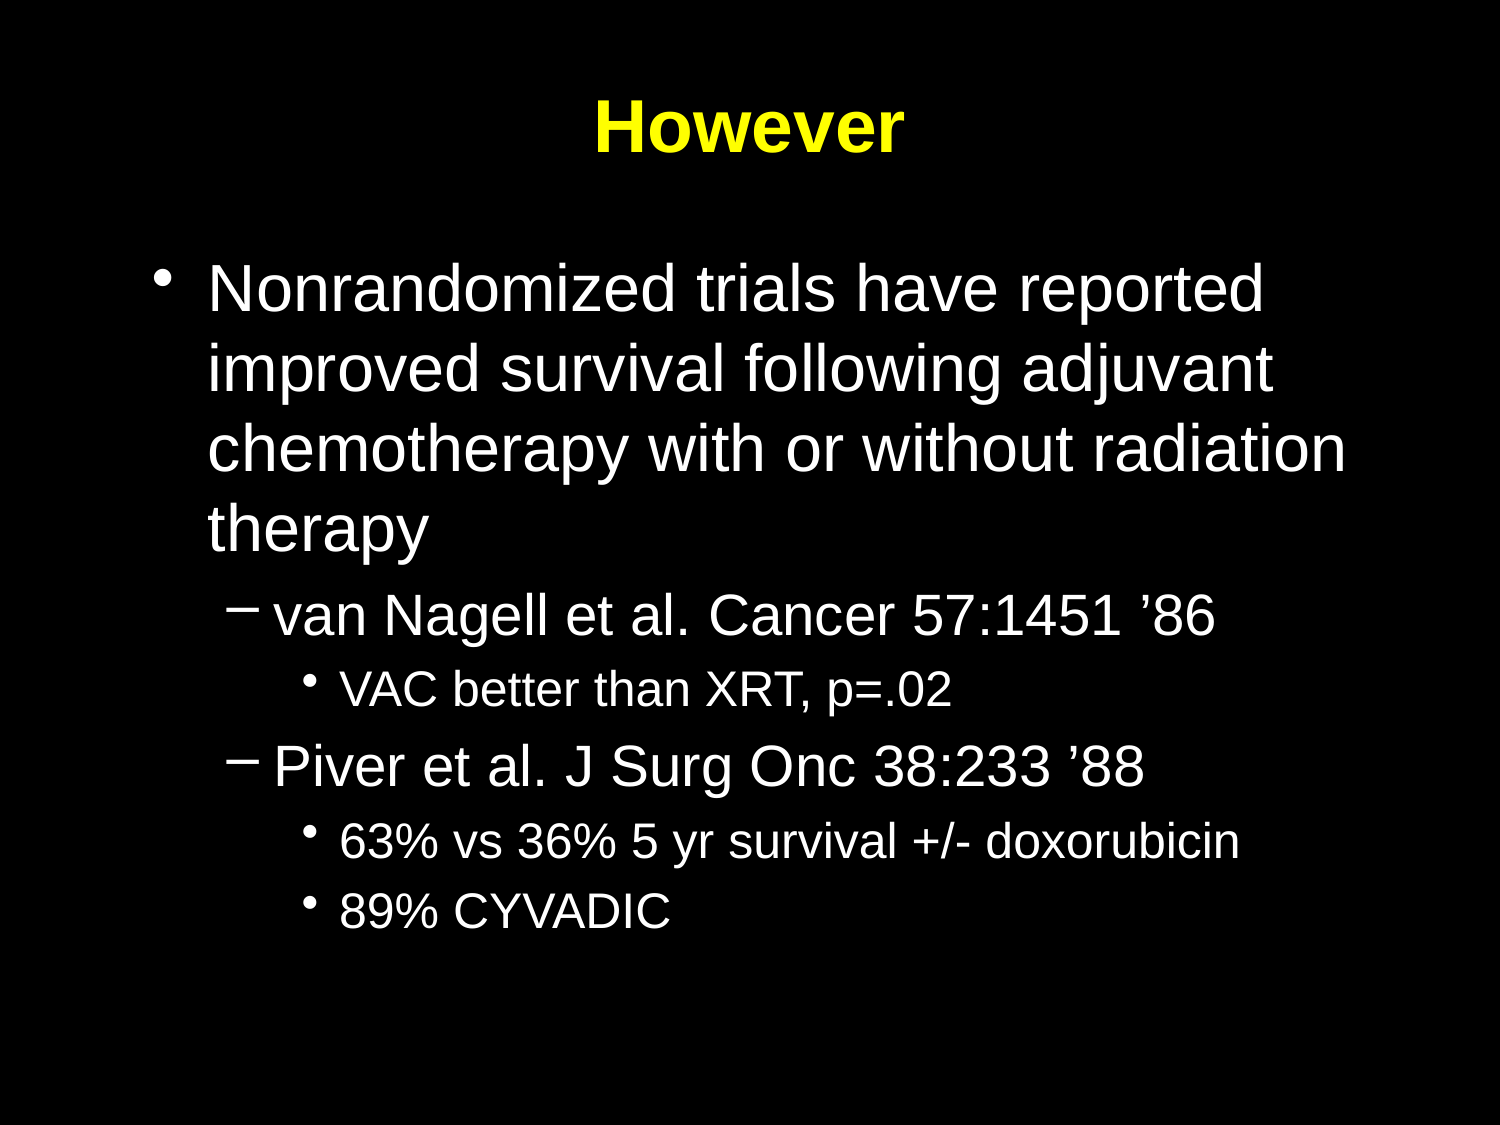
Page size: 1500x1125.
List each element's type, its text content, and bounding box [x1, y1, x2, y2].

title However [74, 74, 1426, 176]
list Nonrandomized trials have reported improved survival following adjuvant chemotherapy with or without radiation therapy van Nagell et al. Cancer 57:1451 ’86 VAC better than XRT, p=.02 Piver et al. J Surg Onc 38:233 ’88 63% vs 36% 5 yr survival +/- doxorubicin 89% CYVADIC [74, 237, 1426, 999]
